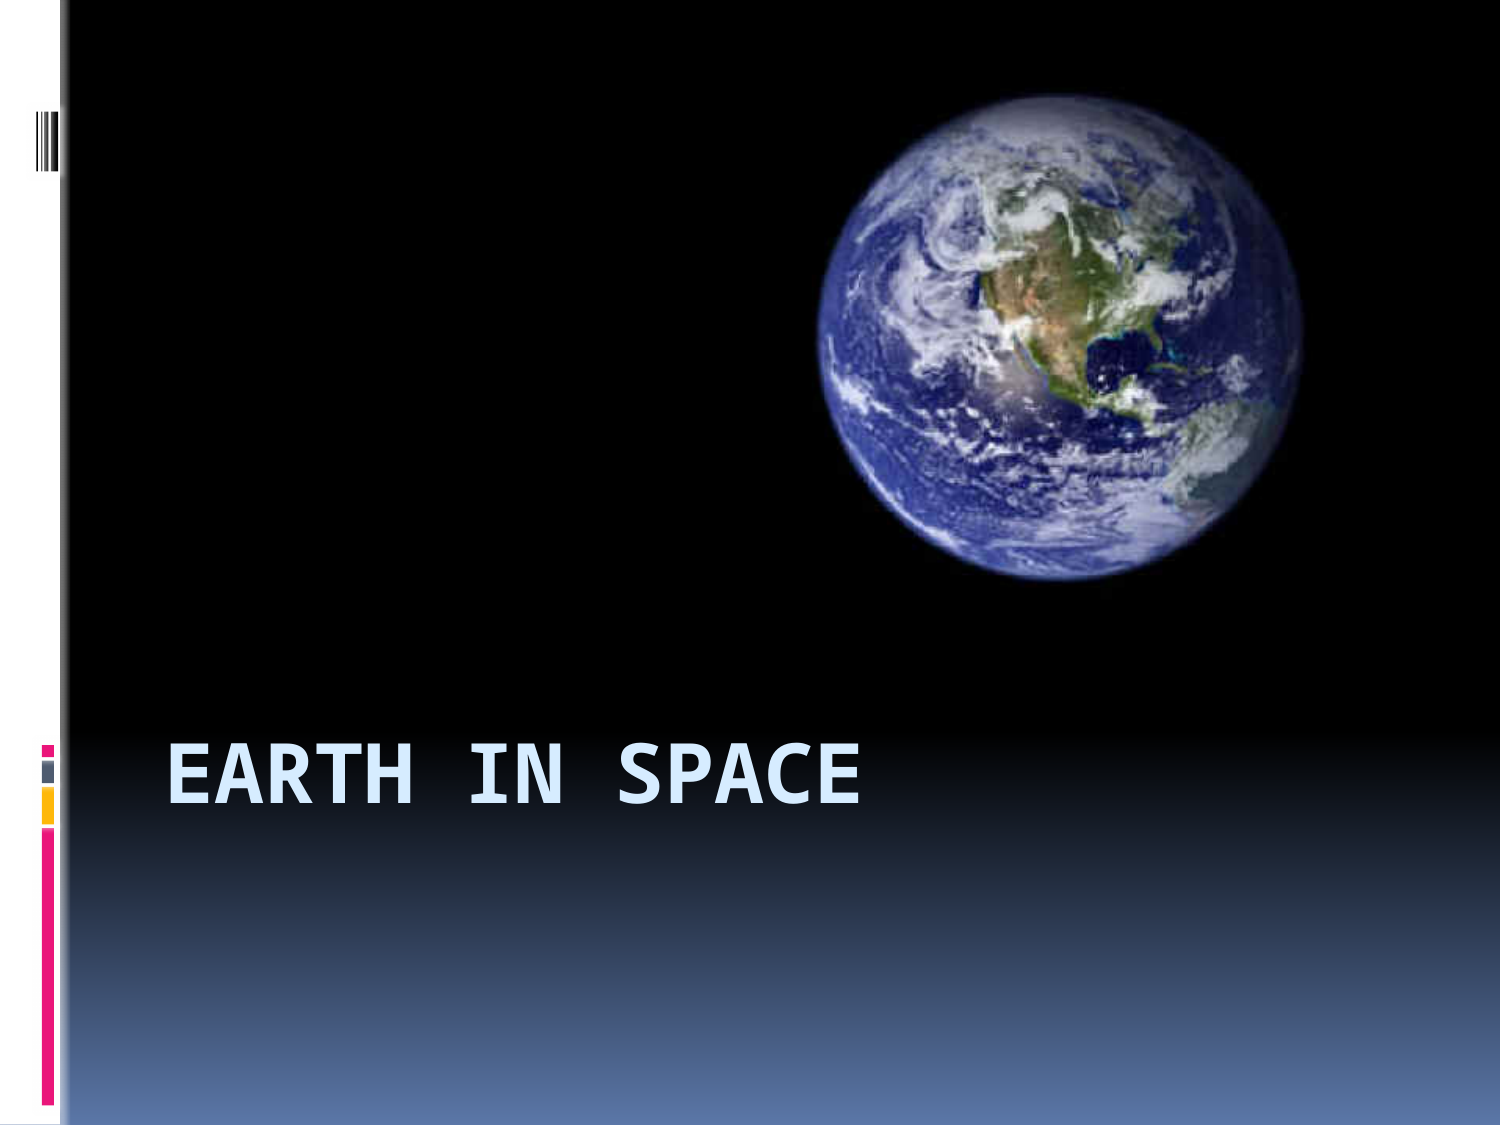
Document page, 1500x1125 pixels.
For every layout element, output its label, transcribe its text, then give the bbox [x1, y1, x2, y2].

title Earth in Space [150, 712, 1425, 1037]
picture [786, 62, 1335, 613]
